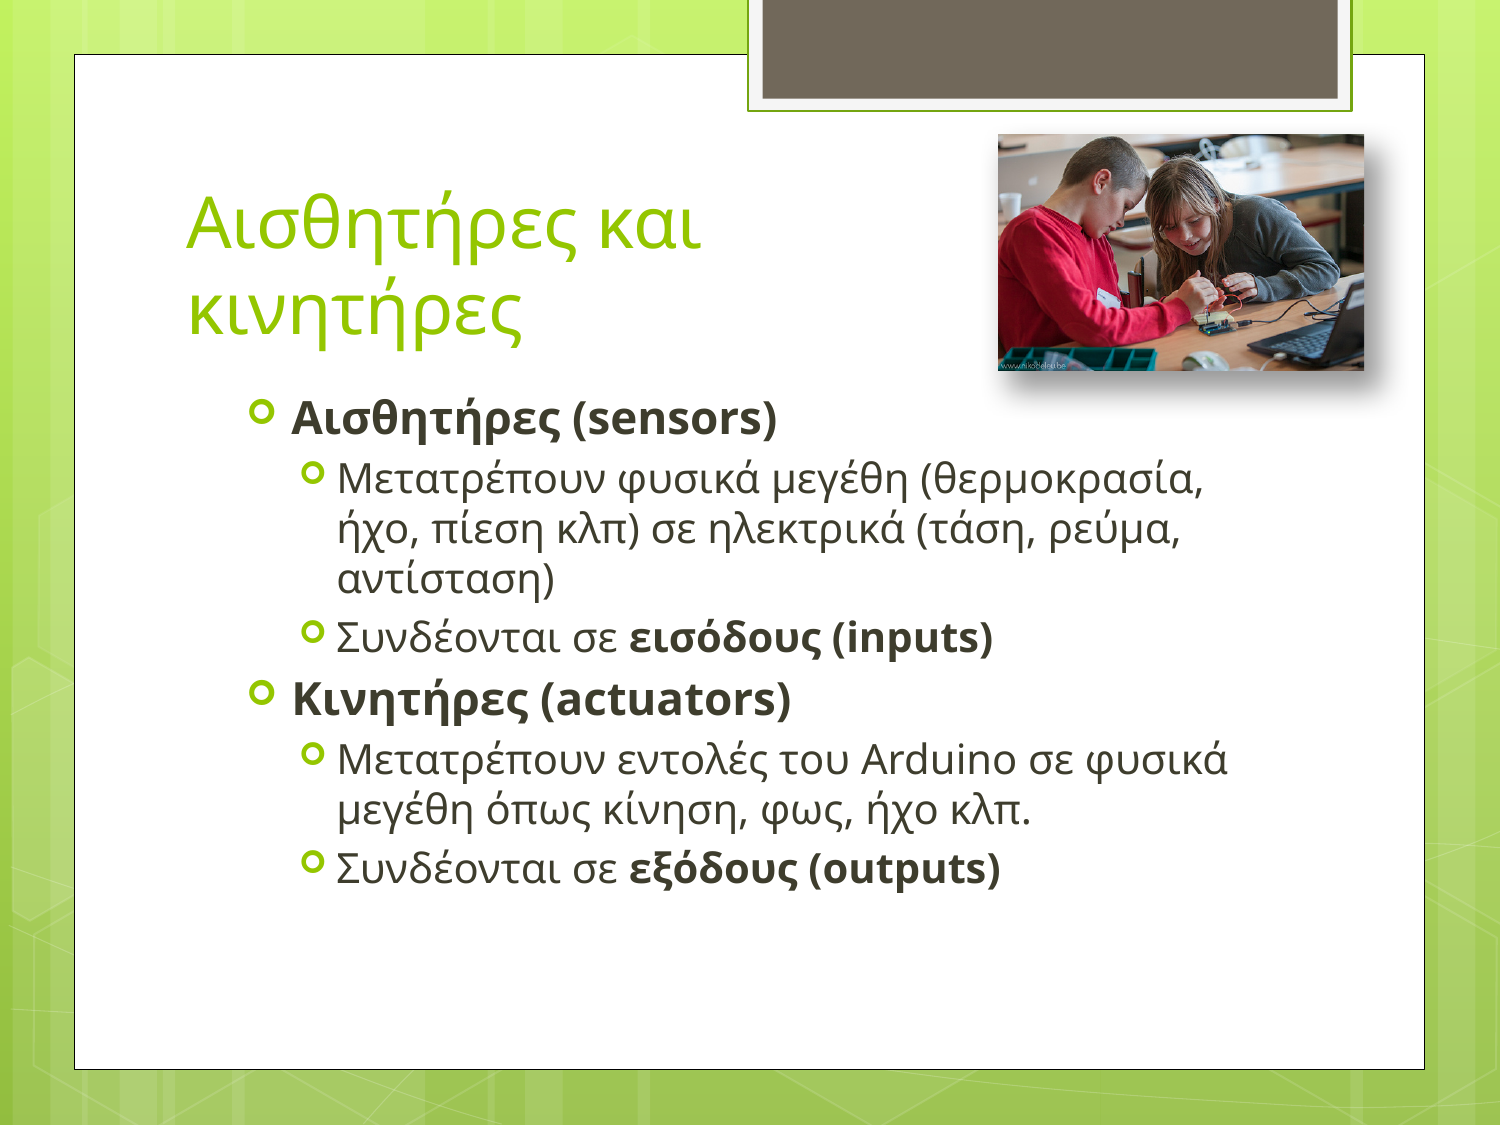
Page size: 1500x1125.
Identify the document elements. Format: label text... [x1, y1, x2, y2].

text_box [998, 134, 1365, 371]
list Aισθητήρες (sensors) Μετατρέπουν φυσικά μεγέθη (θερμοκρασία, ήχο, πίεση κλπ) σε ηλεκτρικά (τάση, ρεύμα, αντίσταση) Συνδέονται σε εισόδους (inputs) Κινητήρες (actuators) Μετατρέπουν εντολές του Arduino σε φυσικά μεγέθη όπως κίνηση, φως, ήχο κλπ. Συνδέονται σε εξόδους (outputs) [171, 381, 1283, 957]
title Αισθητήρες και κινητήρες [171, 168, 987, 357]
